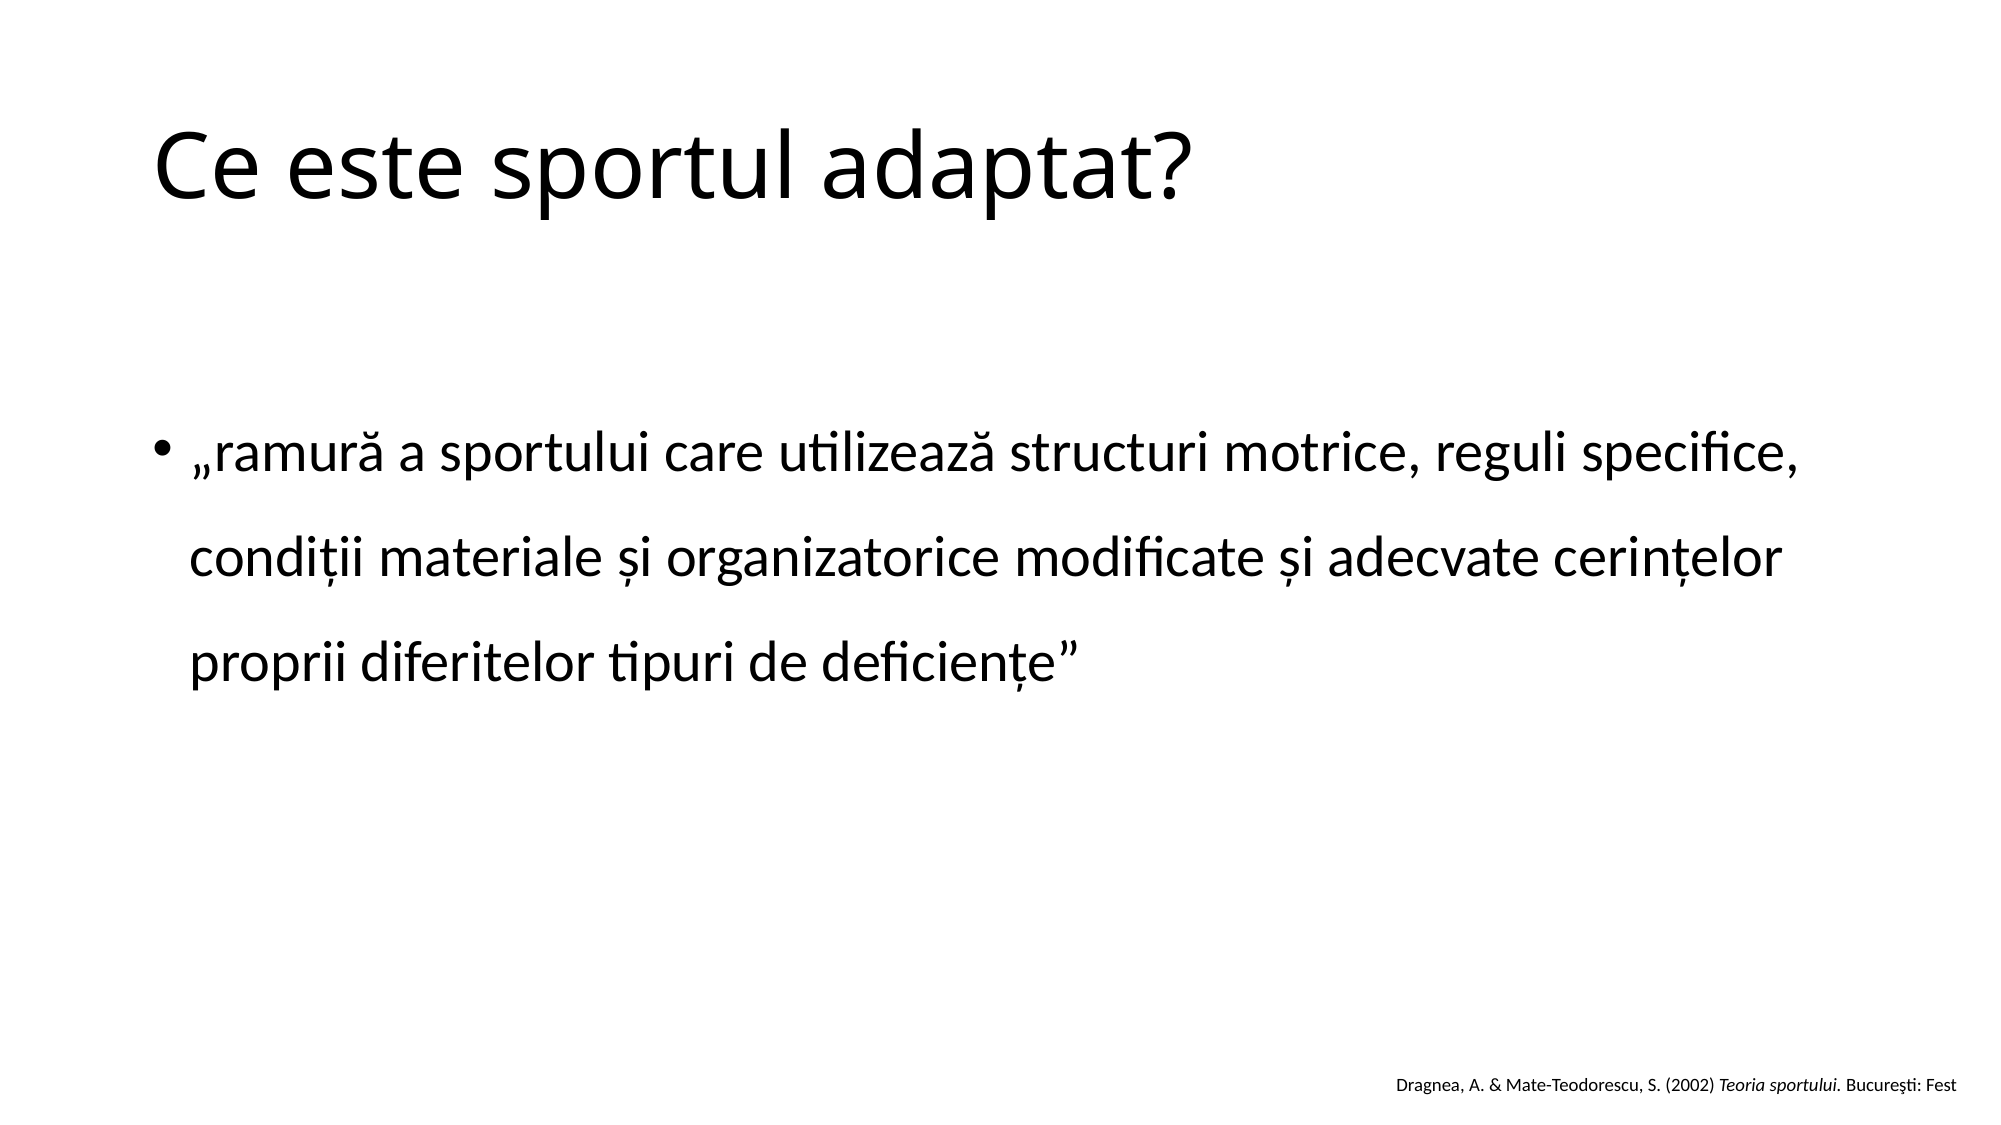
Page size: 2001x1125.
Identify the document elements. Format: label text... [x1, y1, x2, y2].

list „ramură a sportului care utilizează structuri motrice, reguli specifice, condiții materiale și organizatorice modificate și adecvate cerințelor proprii diferitelor tipuri de deficiențe” [137, 370, 1863, 1014]
text_box Dragnea, A. & Mate-Teodorescu, S. (2002) Teoria sportului. Bucureşti: Fest [646, 1065, 1972, 1103]
title Ce este sportul adaptat? [137, 59, 1863, 278]
